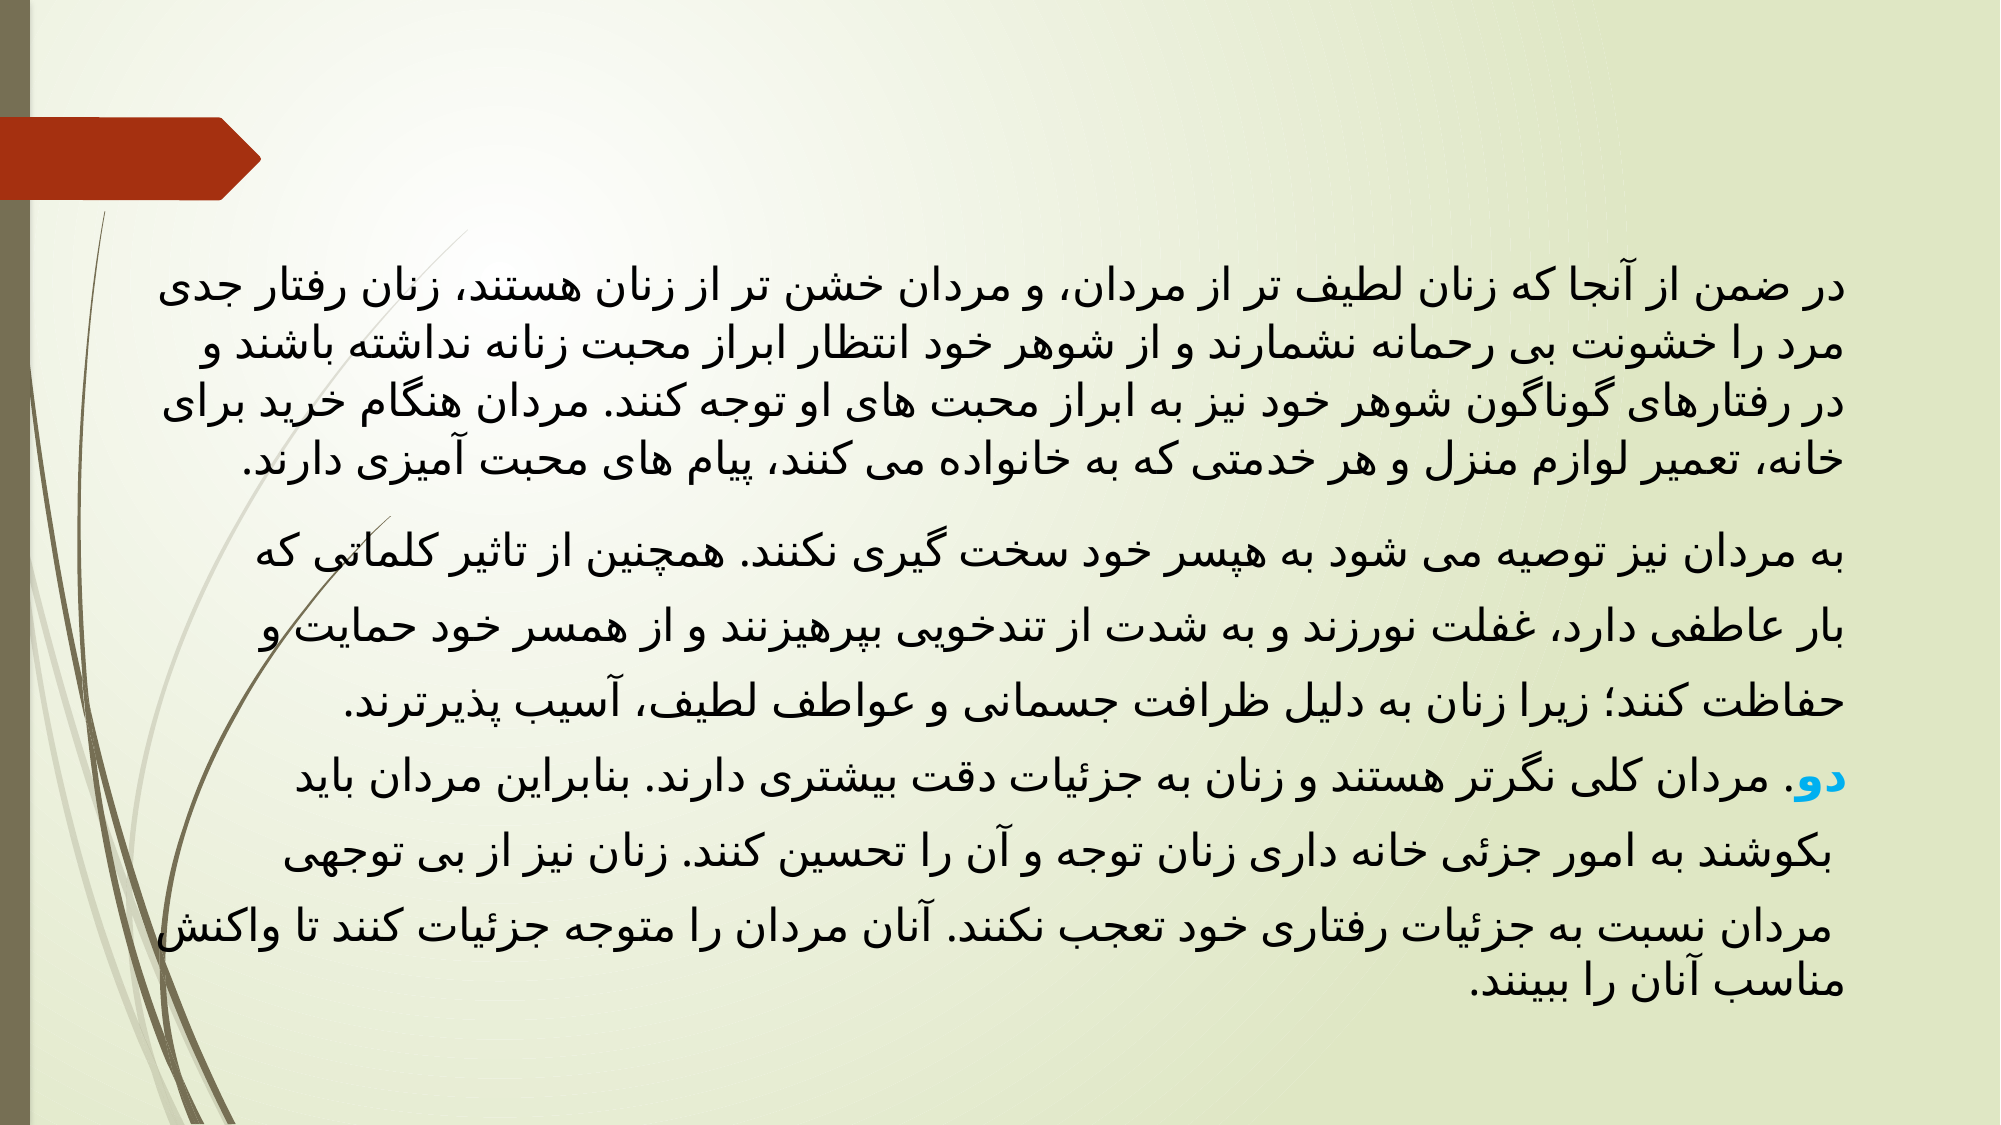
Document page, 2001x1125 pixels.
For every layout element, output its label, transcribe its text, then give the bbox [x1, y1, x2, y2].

list در ضمن از آنجا که زنان لطیف تر از مردان، و مردان خشن تر از زنان هستند، زنان رفتار جدی مرد را خشونت بی رحمانه نشمارند و از شوهر خود انتظار ابراز محبت زنانه نداشته باشند و در رفتارهای گوناگون شوهر خود نیز به ابراز محبت های او توجه کنند. مردان هنگام خرید برای خانه، تعمیر لوازم منزل و هر خدمتی که به خانواده می کنند، پیام های محبت آمیزی دارند. به مردان نیز توصیه می شود به هپسر خود سخت گیری نکنند. همچنین از تاثیر کلماتی که بار عاطفی دارد، غفلت نورزند و به شدت از تندخویی بپرهیزنند و از همسر خود حمایت و حفاظت کنند؛ زیرا زنان به دلیل ظرافت جسمانی و عواطف لطیف، آسیب پذیرترند. دو. مردان کلی نگرتر هستند و زنان به جزئیات دقت بیشتری دارند. بنابراین مردان باید بکوشند به امور جزئی خانه داری زنان توجه و آن را تحسین کنند‌. زنان نیز از بی توجهی مردان نسبت به جزئیات رفتاری خود تعجب نکنند. آنان مردان را متوجه جزئیات کنند تا واکنش مناسب آنان را ببینند. [137, 98, 1863, 1069]
